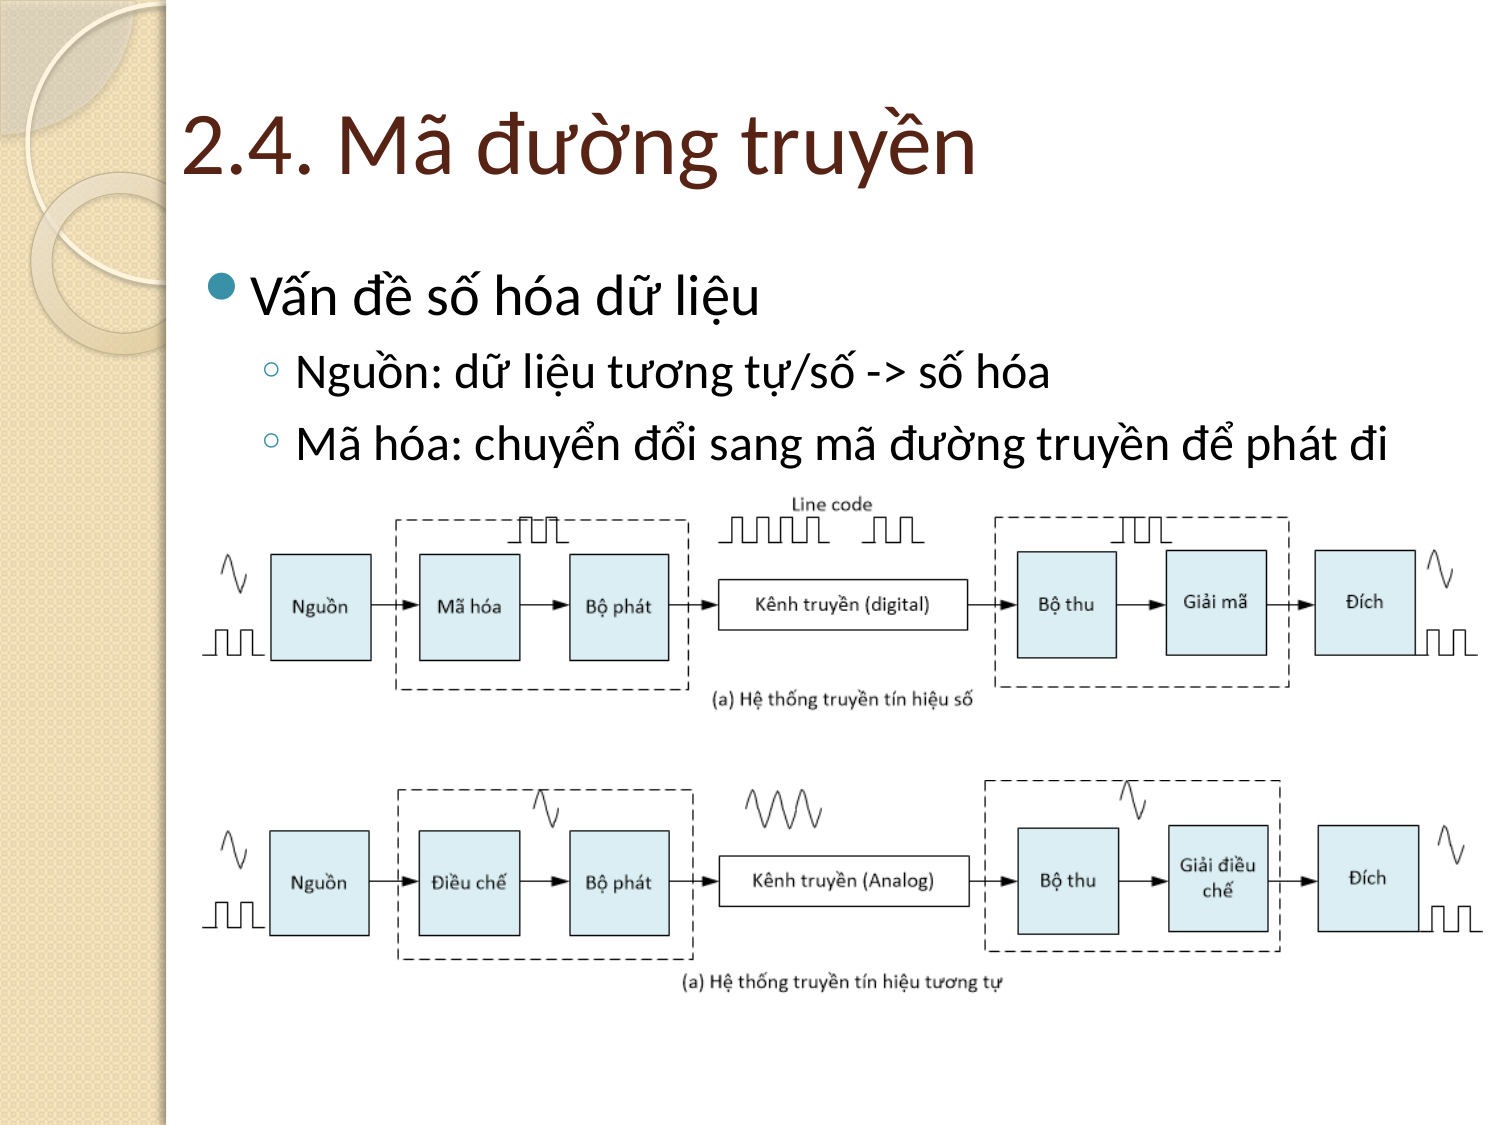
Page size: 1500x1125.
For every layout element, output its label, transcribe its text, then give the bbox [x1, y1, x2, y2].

picture [201, 779, 1483, 996]
title 2.4. Mã đường truyền [165, 45, 1466, 233]
picture [201, 489, 1478, 713]
list Vấn đề số hóa dữ liệu Nguồn: dữ liệu tương tự/số -> số hóa Mã hóa: chuyển đổi sang mã đường truyền để phát đi [175, 249, 1474, 1015]
